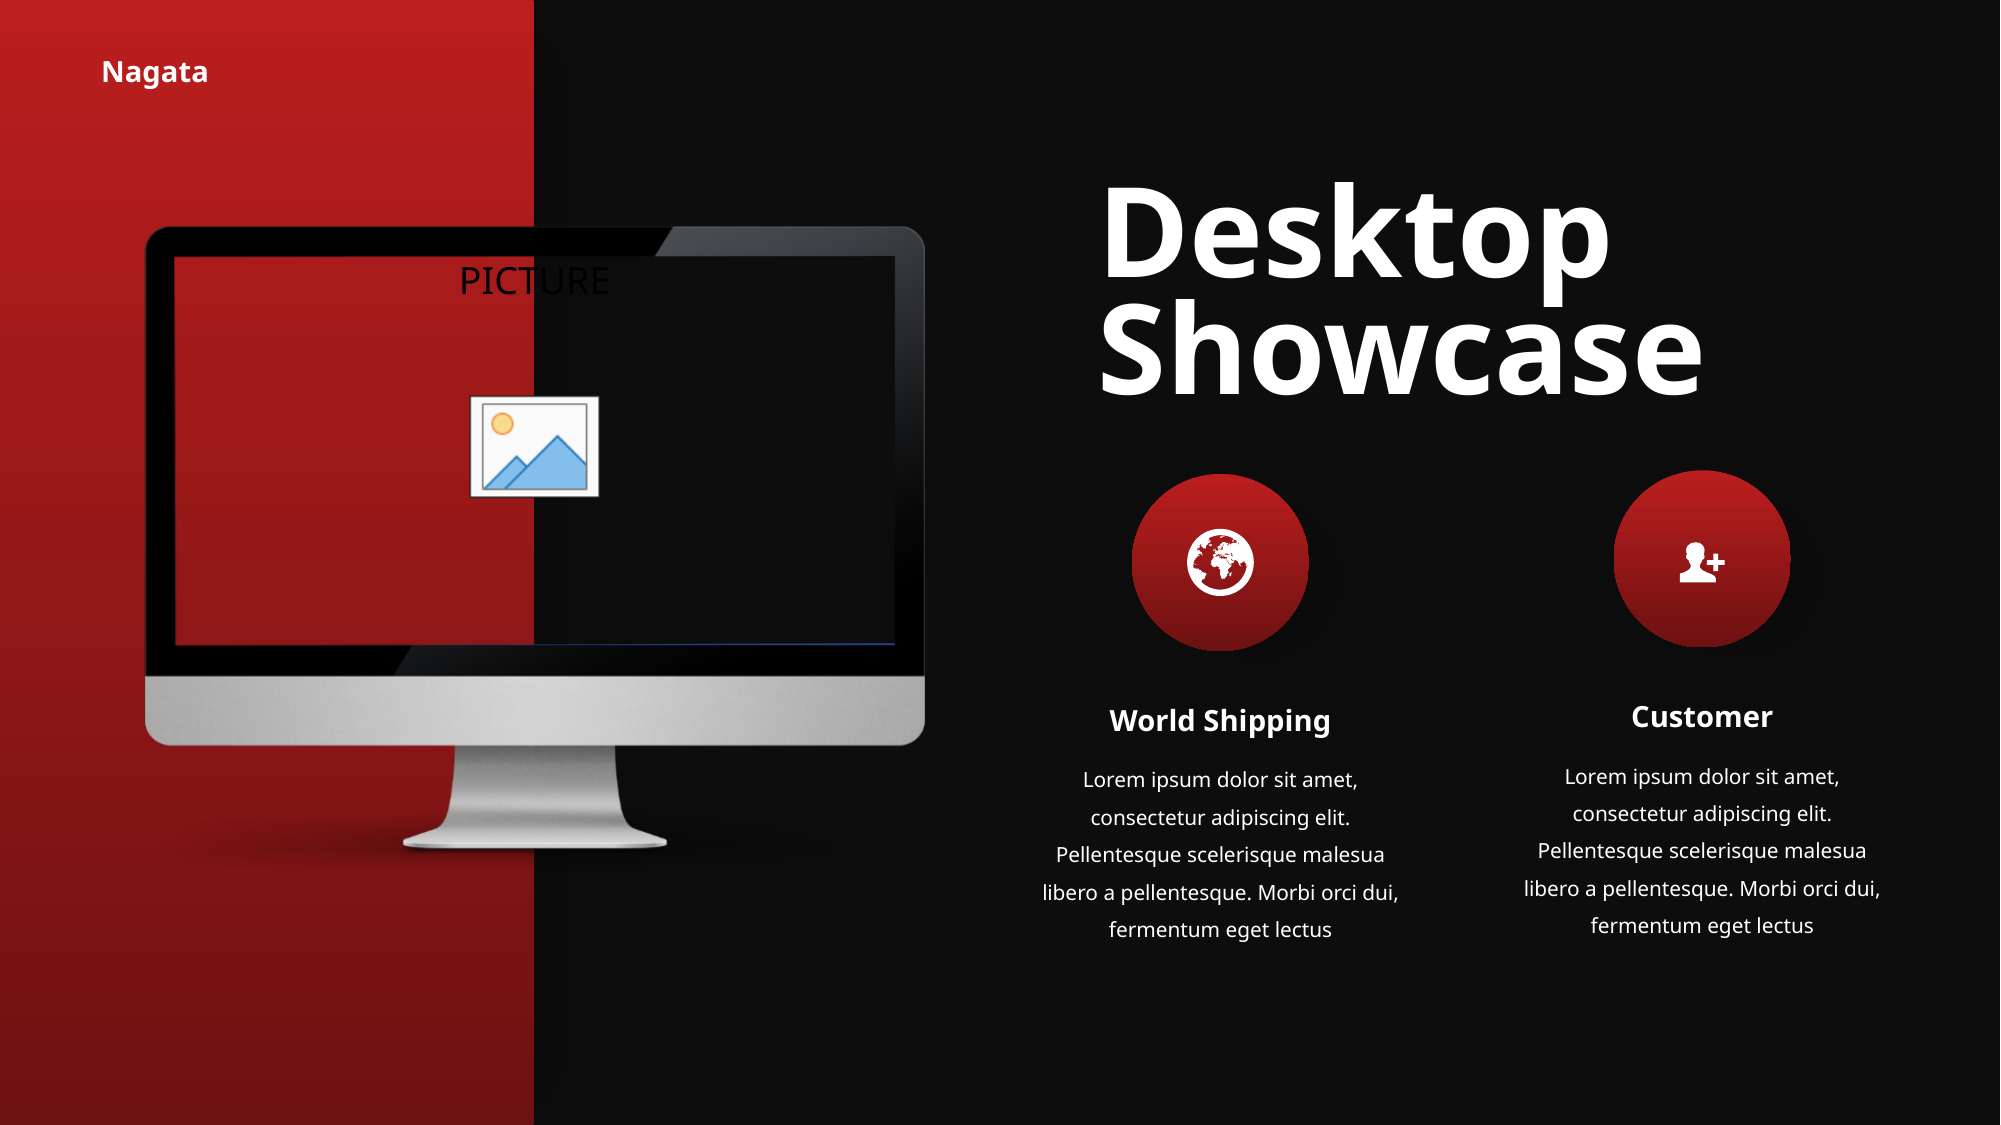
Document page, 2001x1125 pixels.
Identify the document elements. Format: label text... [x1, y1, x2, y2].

text_box Desktop [1082, 145, 1796, 262]
text_box [1130, 472, 1311, 653]
text_box Lorem ipsum dolor sit amet, consectetur adipiscing elit. Pellentesque scelerisque malesua libero a pellentesque. Morbi orci dui, fermentum eget lectus [1501, 743, 1903, 946]
text_box Customer [1564, 691, 1841, 741]
picture [130, 212, 940, 876]
text_box [0, 0, 534, 1125]
text_box [1187, 528, 1254, 596]
text_box [1612, 469, 1792, 649]
text_box World Shipping [1082, 694, 1359, 745]
text_box [1706, 553, 1725, 572]
text_box Nagata [86, 46, 275, 96]
text_box Showcase [1082, 262, 1796, 428]
text_box [1679, 542, 1716, 583]
text_box Lorem ipsum dolor sit amet, consectetur adipiscing elit. Pellentesque scelerisque malesua libero a pellentesque. Morbi orci dui, fermentum eget lectus [1019, 747, 1422, 949]
